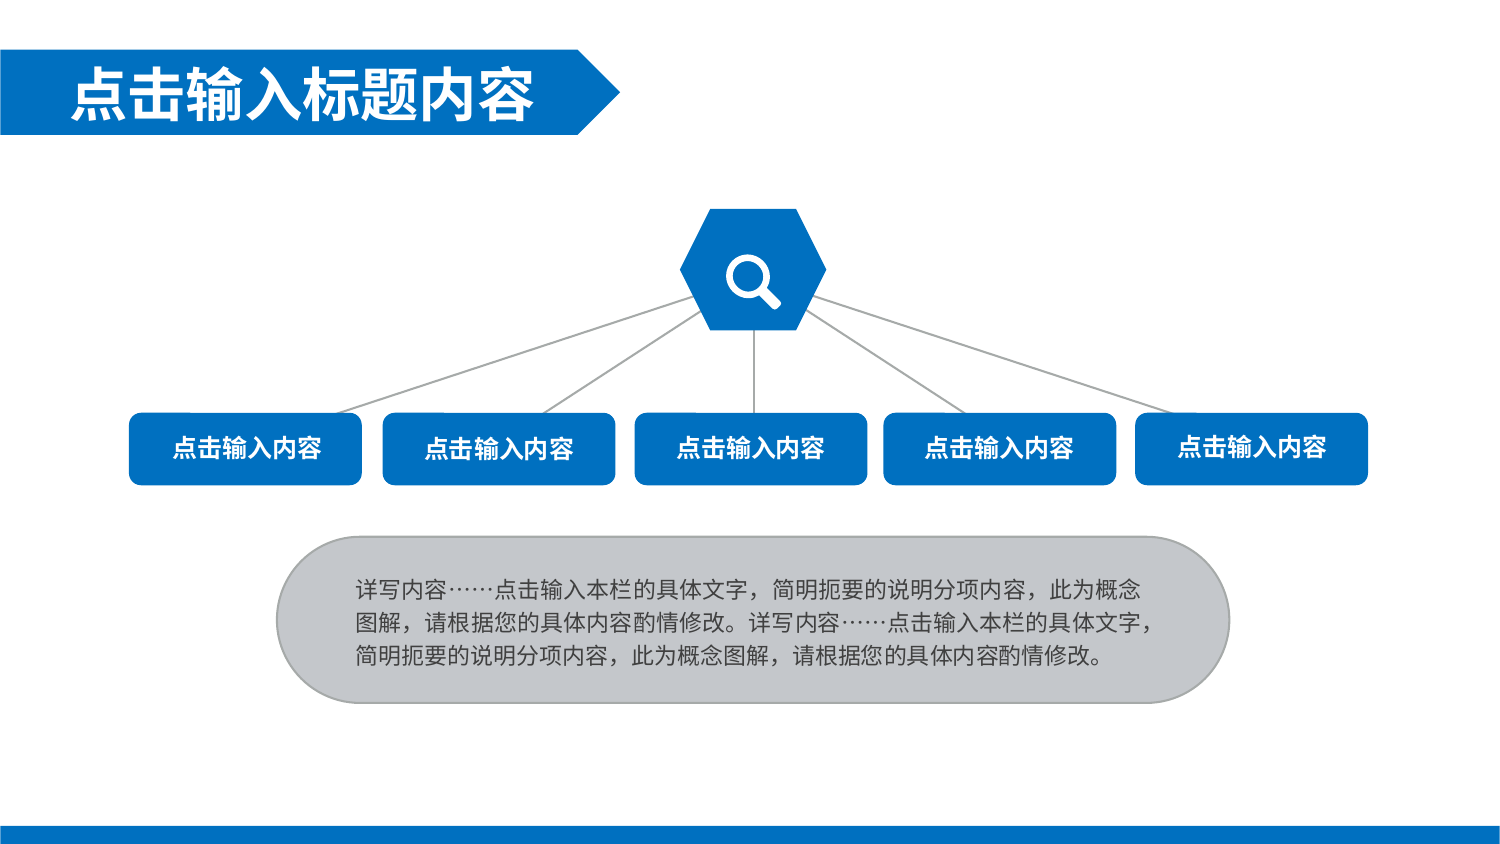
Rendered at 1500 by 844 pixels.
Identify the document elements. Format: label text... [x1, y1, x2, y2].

text_box [276, 536, 1230, 703]
text_box [0, 824, 1500, 844]
text_box 详写内容……点击输入本栏的具体文字，简明扼要的说明分项内容，此为概念图解，请根据您的具体内容酌情修改。详写内容……点击输入本栏的具体文字，简明扼要的说明分项内容，此为概念图解，请根据您的具体内容酌情修改。 [355, 573, 1143, 667]
text_box 点击输入标题内容 [54, 51, 551, 136]
text_box [0, 47, 623, 137]
text_box 点击输入内容 [131, 423, 363, 475]
text_box [883, 412, 1117, 486]
text_box 点击输入内容 [884, 423, 1116, 475]
text_box 点击输入内容 [383, 423, 615, 475]
text_box 点击输入内容 [1136, 423, 1368, 474]
text_box [634, 412, 868, 486]
text_box [128, 412, 362, 486]
text_box 点击输入内容 [635, 423, 867, 475]
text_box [679, 208, 827, 331]
text_box [382, 412, 616, 486]
text_box [1135, 412, 1369, 486]
